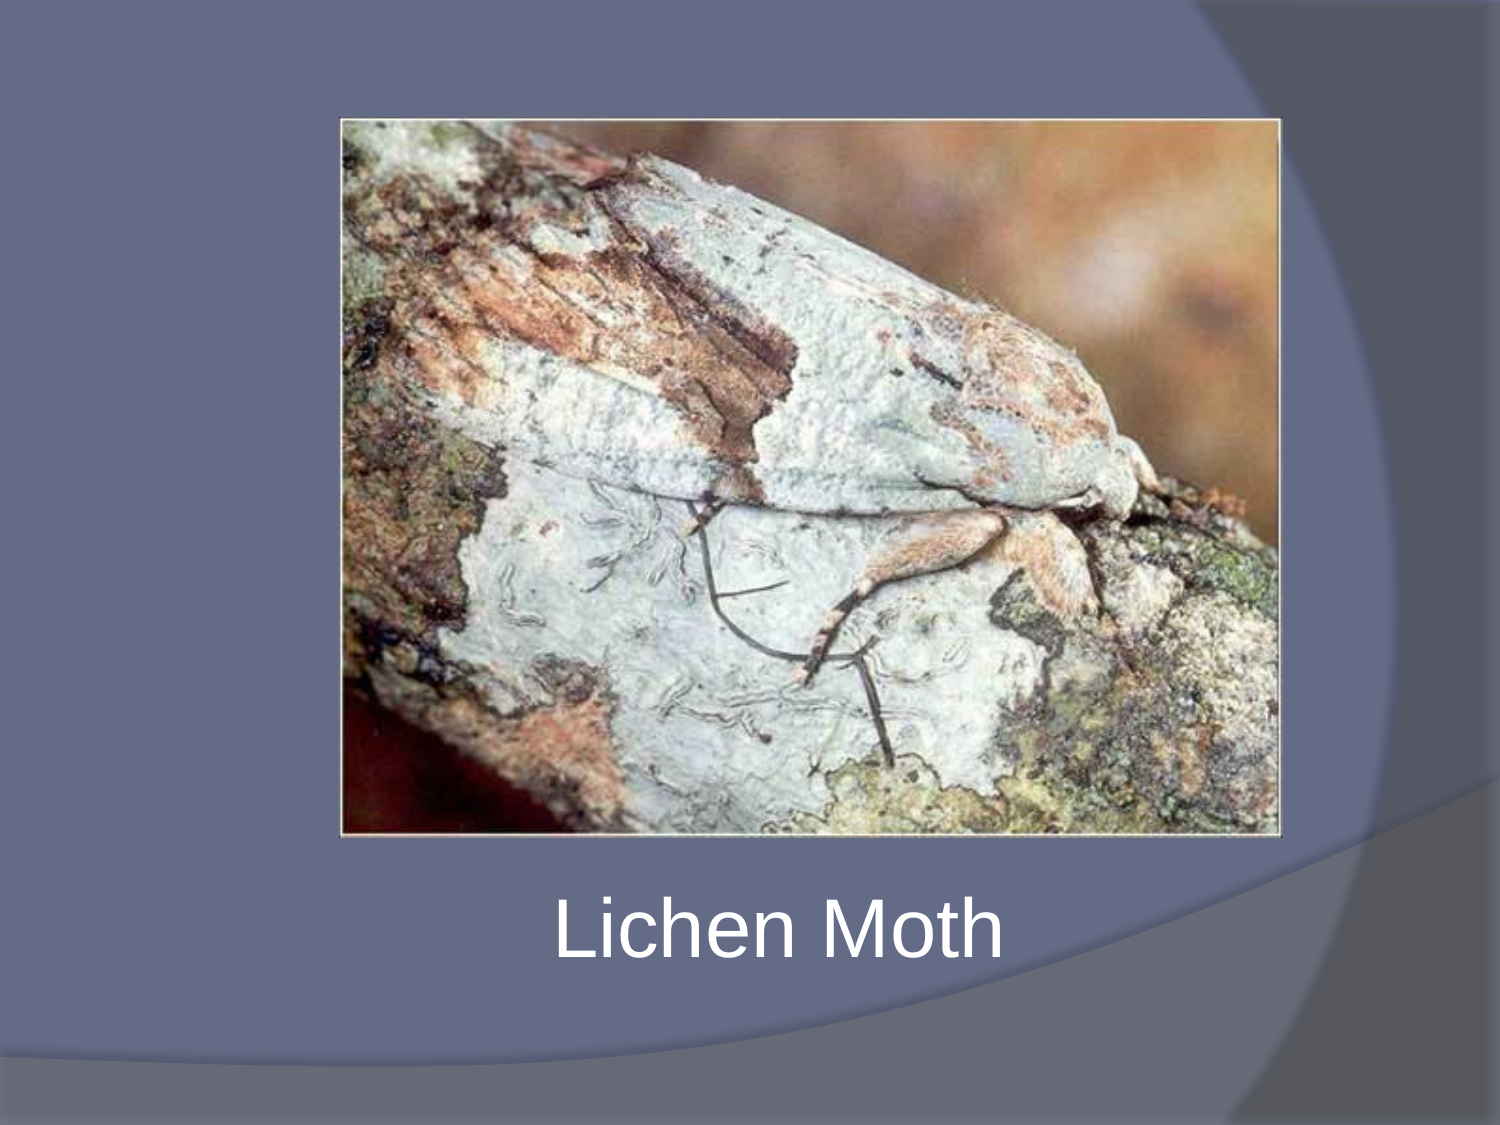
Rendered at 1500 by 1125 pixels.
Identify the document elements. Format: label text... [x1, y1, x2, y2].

picture [339, 116, 1283, 838]
text_box Lichen Moth [152, 867, 1407, 982]
